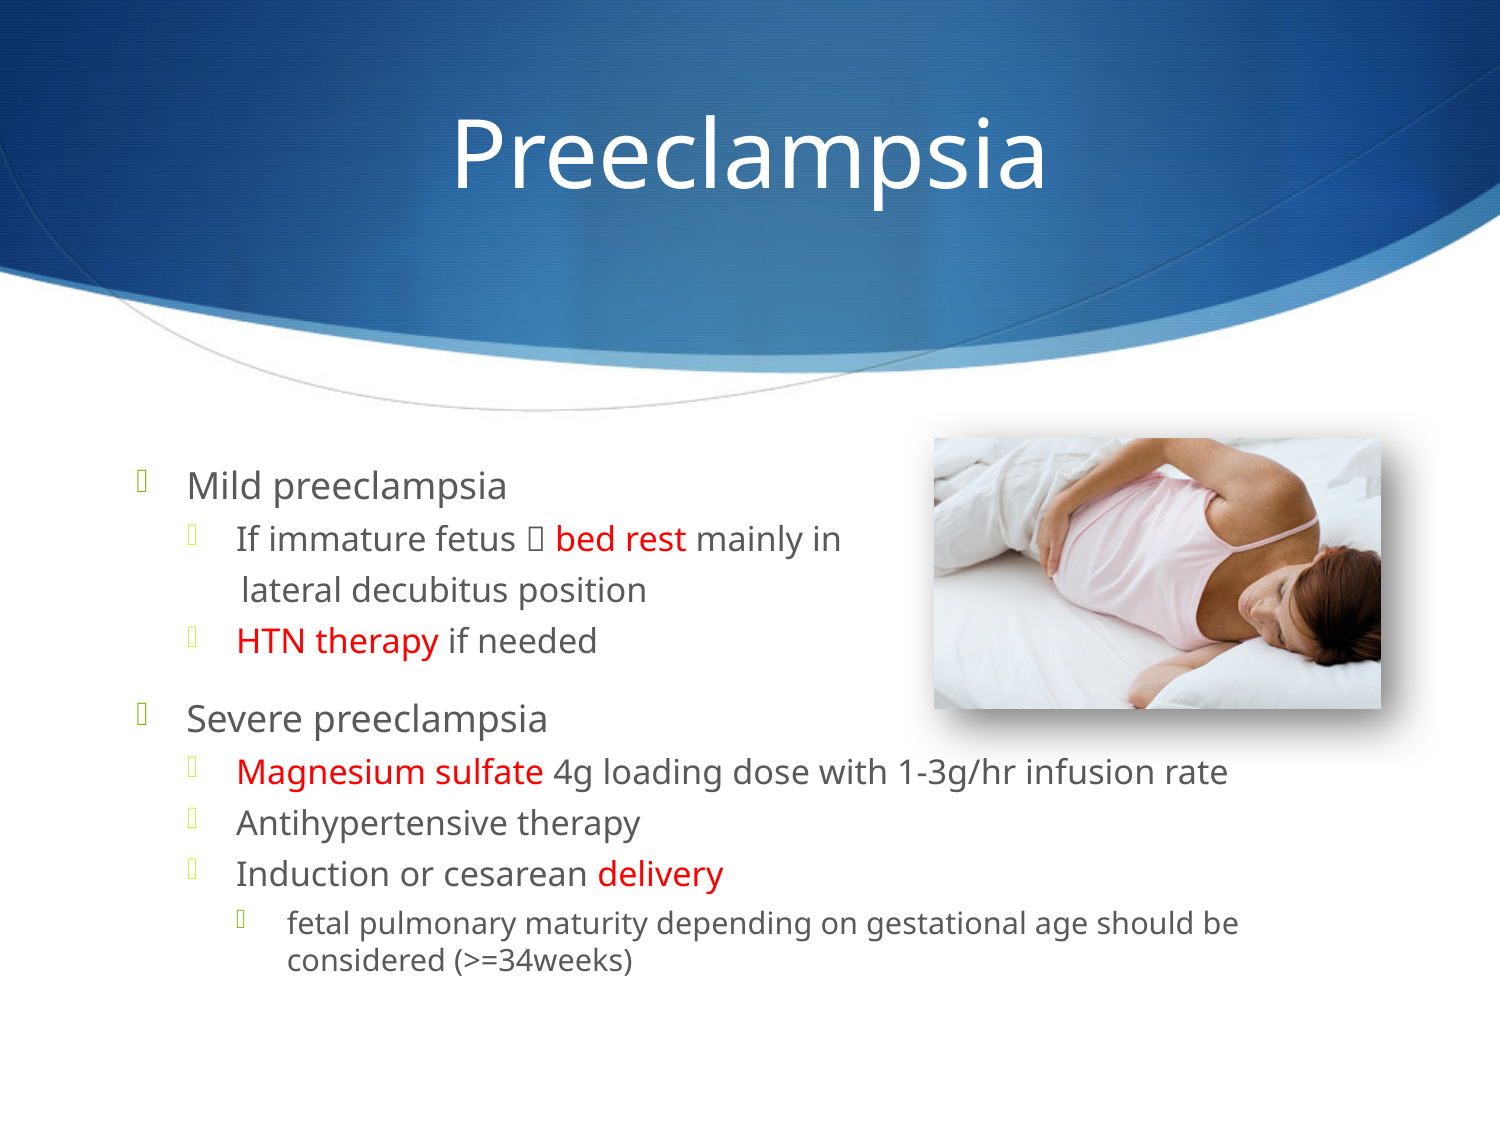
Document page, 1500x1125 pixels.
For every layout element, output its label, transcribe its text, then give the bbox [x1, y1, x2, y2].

picture [0, 0, 1500, 1125]
title Preeclampsia [75, 56, 1425, 245]
list Mild preeclampsia If immature fetus  bed rest mainly in lateral decubitus position HTN therapy if needed Severe preeclampsia Magnesium sulfate 4g loading dose with 1-3g/hr infusion rate Antihypertensive therapy Induction or cesarean delivery fetal pulmonary maturity depending on gestational age should be considered (>=34weeks) [121, 454, 1379, 991]
